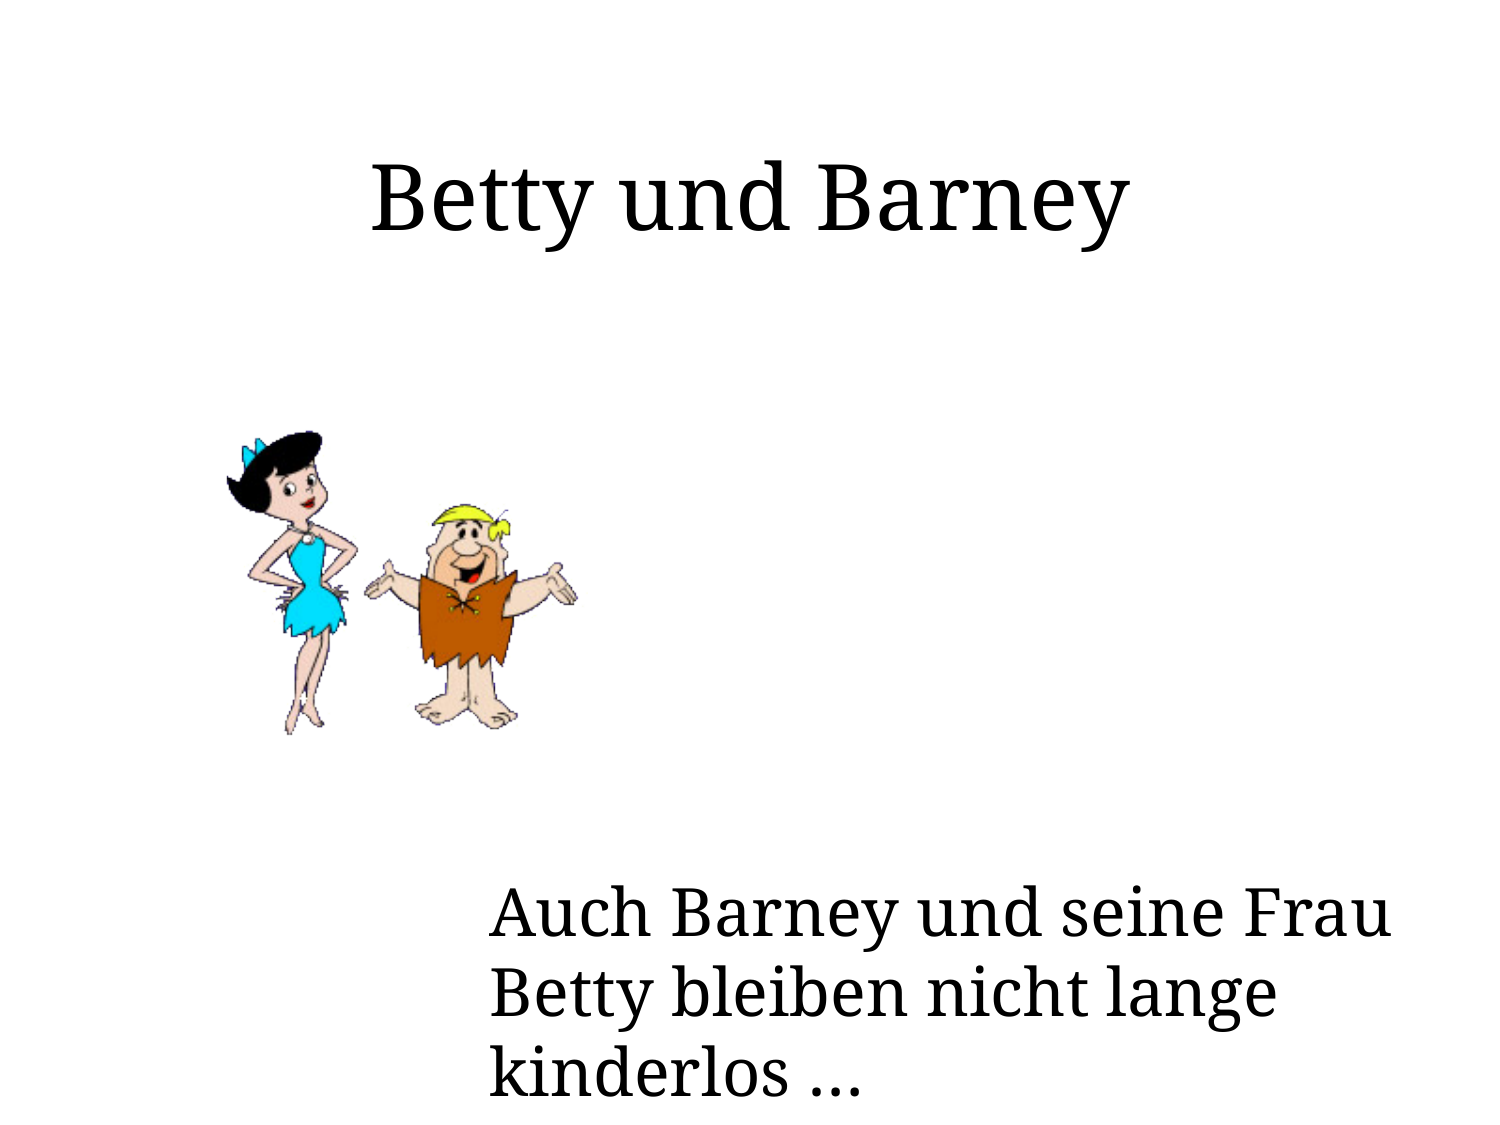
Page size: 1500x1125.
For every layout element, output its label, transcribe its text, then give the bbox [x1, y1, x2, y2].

list Auch Barney und seine Frau Betty bleiben nicht lange kinderlos … [474, 862, 1438, 1076]
title Betty und Barney [112, 99, 1388, 288]
picture [212, 412, 588, 745]
